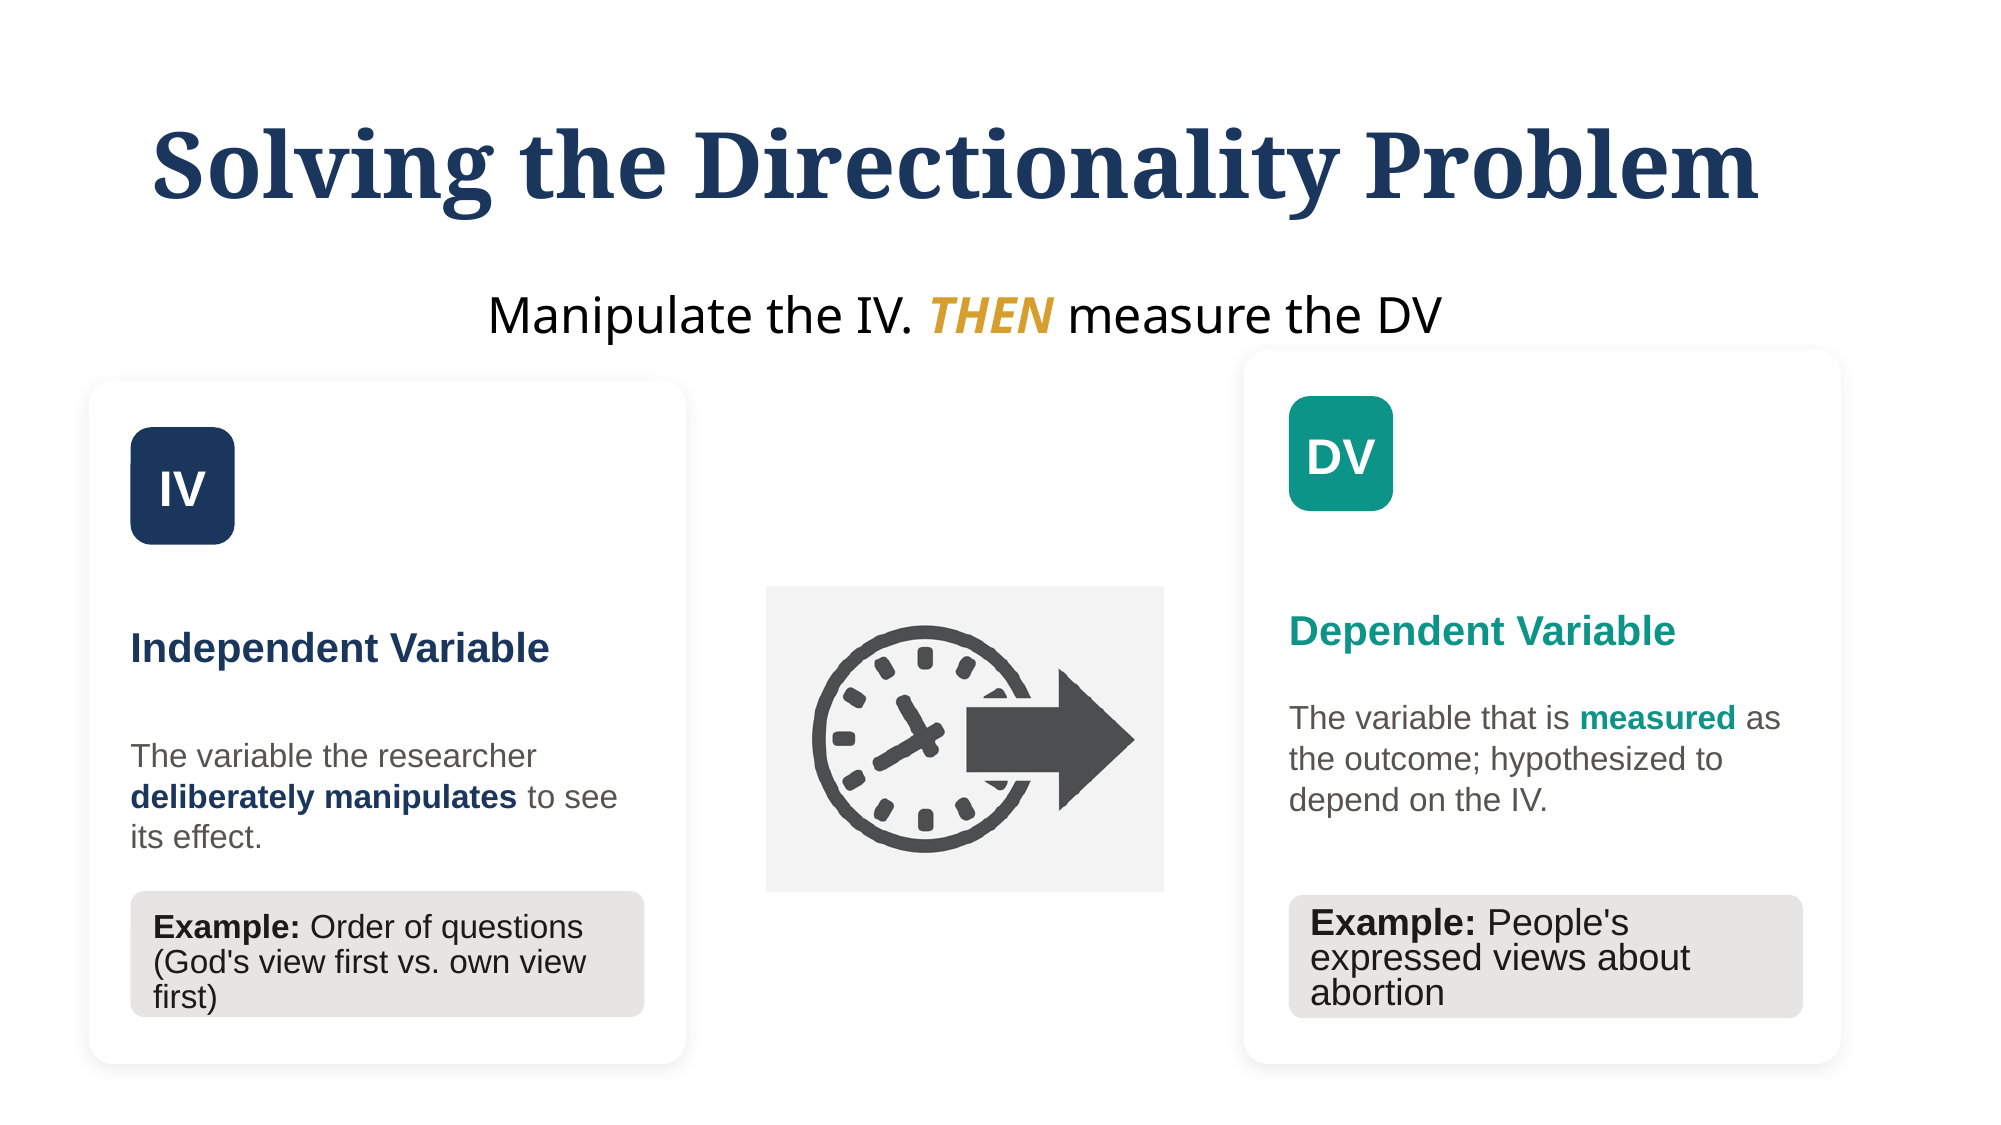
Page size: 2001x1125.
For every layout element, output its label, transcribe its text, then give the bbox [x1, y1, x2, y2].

text_box Manipulate the IV. THEN measure the DV [195, 275, 1734, 351]
title Solving the Directionality Problem [137, 59, 1863, 278]
picture [765, 585, 1164, 892]
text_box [88, 379, 687, 1065]
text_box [1243, 349, 1842, 1065]
